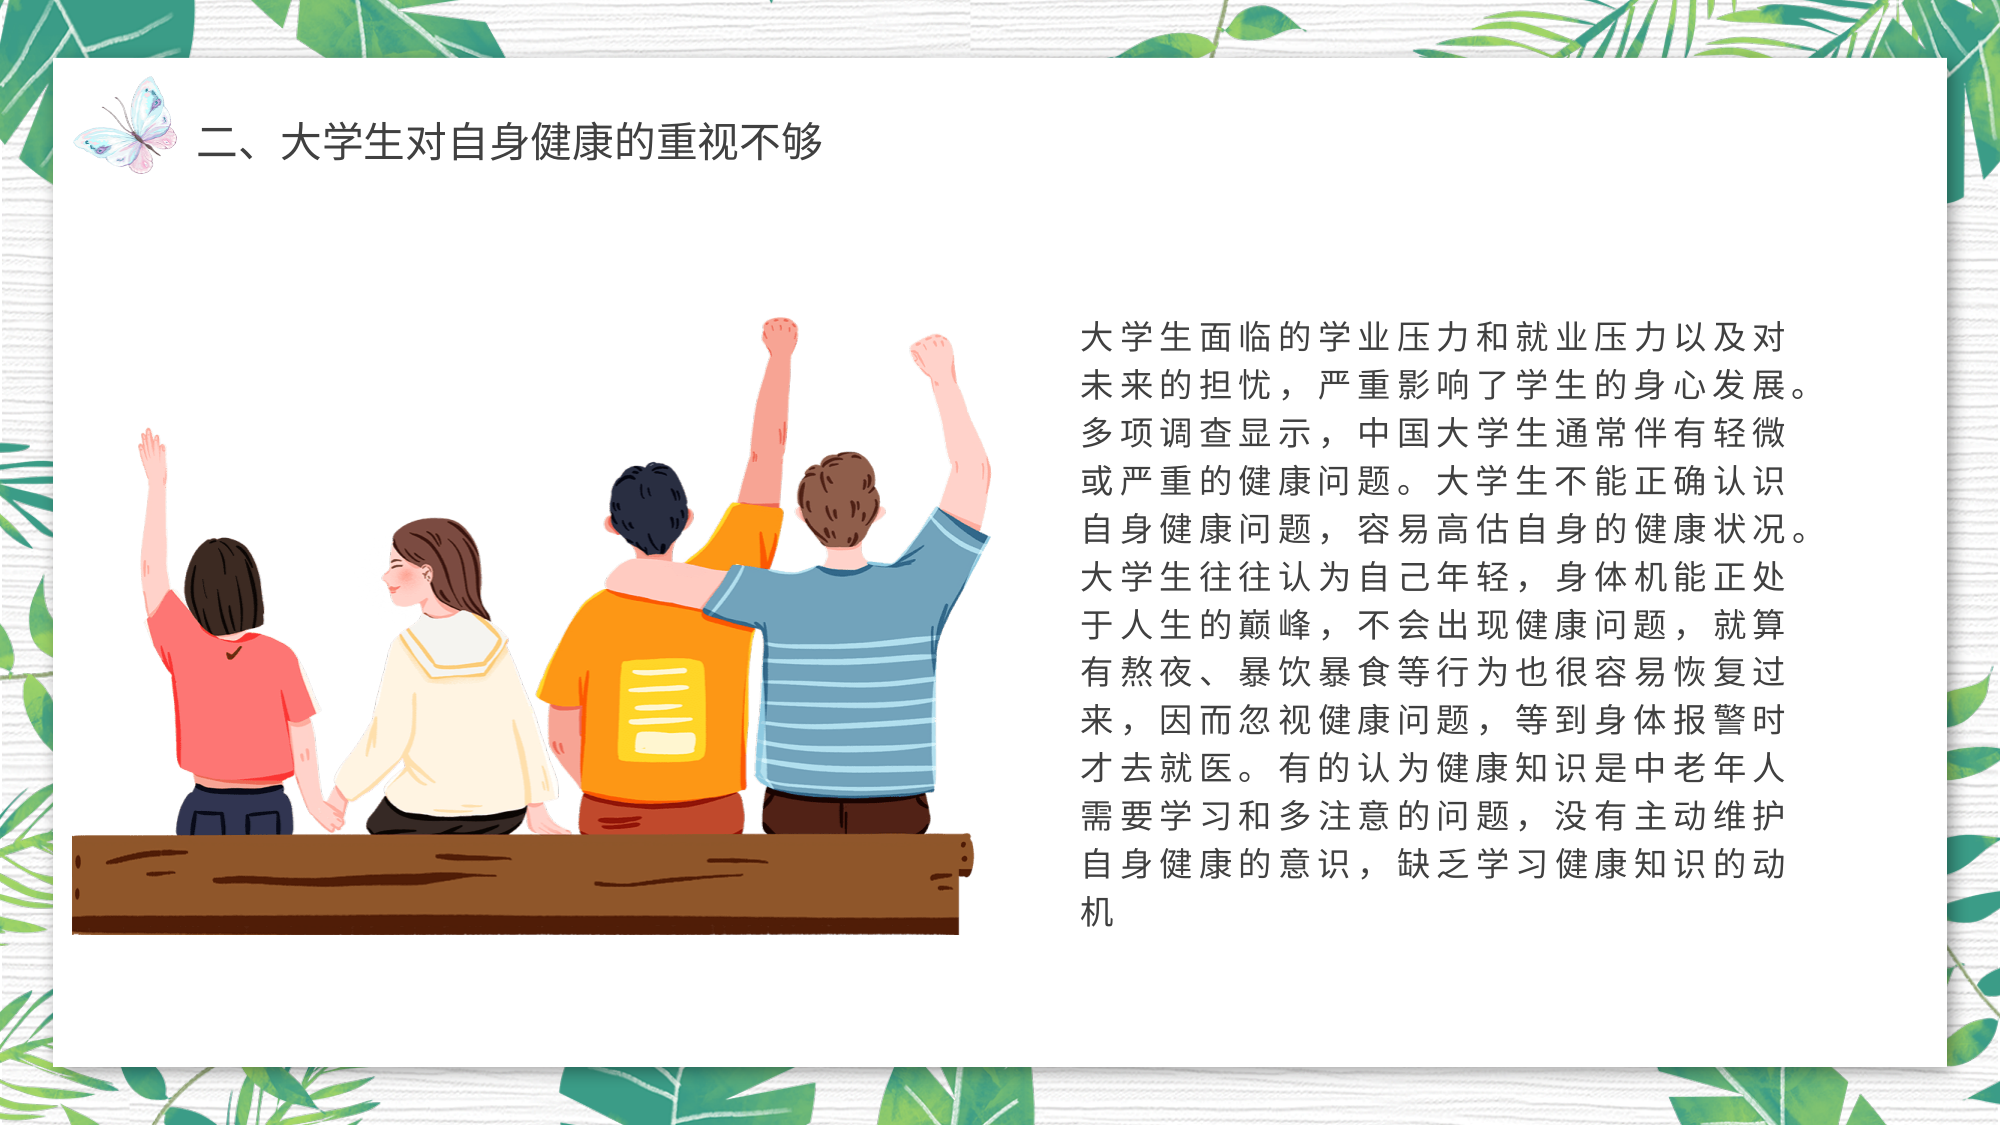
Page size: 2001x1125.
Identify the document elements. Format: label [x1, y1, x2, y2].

picture [73, 76, 177, 174]
picture [72, 270, 1018, 935]
text_box [0, 0, 2000, 1125]
